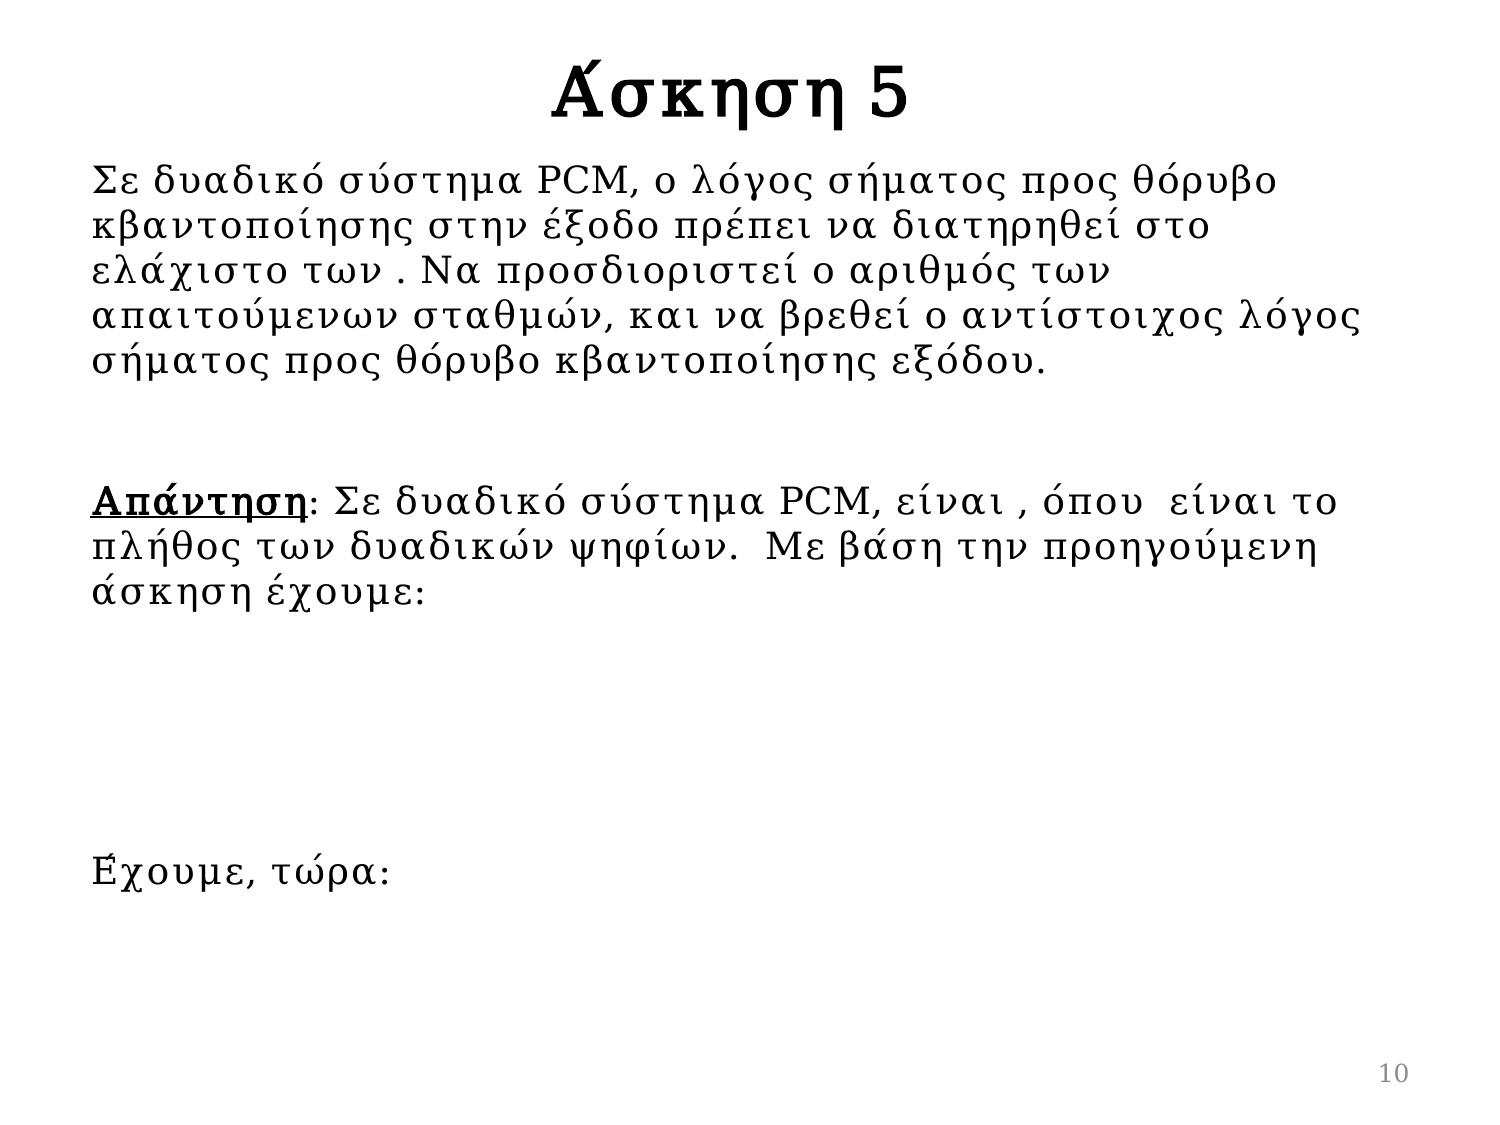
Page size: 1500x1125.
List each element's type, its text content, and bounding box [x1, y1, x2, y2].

slide_number 10 [1222, 1042, 1425, 1103]
title Άσκηση 5 [75, 19, 1425, 159]
